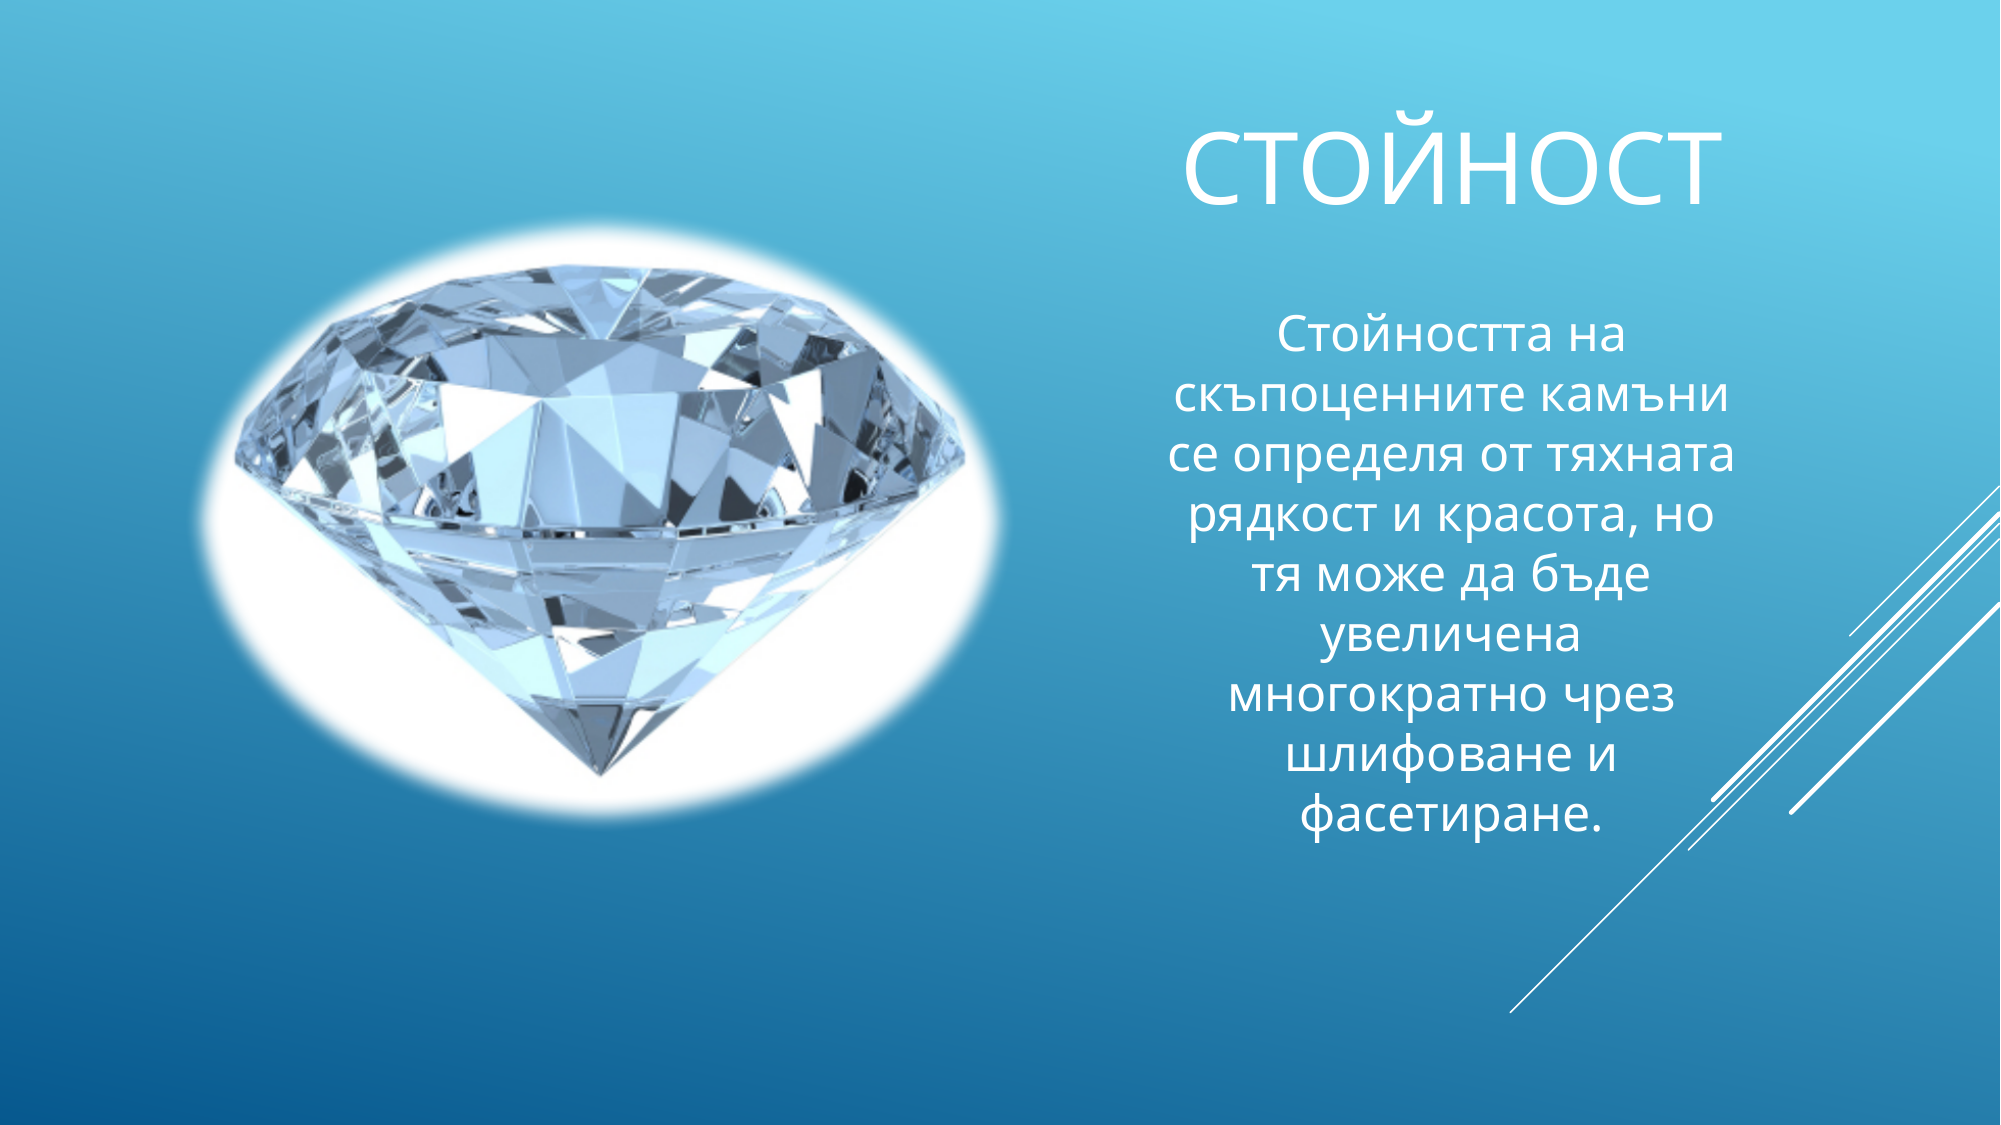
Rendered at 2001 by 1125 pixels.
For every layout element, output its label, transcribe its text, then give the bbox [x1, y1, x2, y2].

title Стойност [1151, 52, 1752, 278]
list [182, 208, 1017, 834]
list Стойността на скъпоценните камъни се определя от тяхната рядкост и красота, но тя може да бъде увеличена многократно чрез шлифоване и фасетиране. [1151, 293, 1752, 637]
